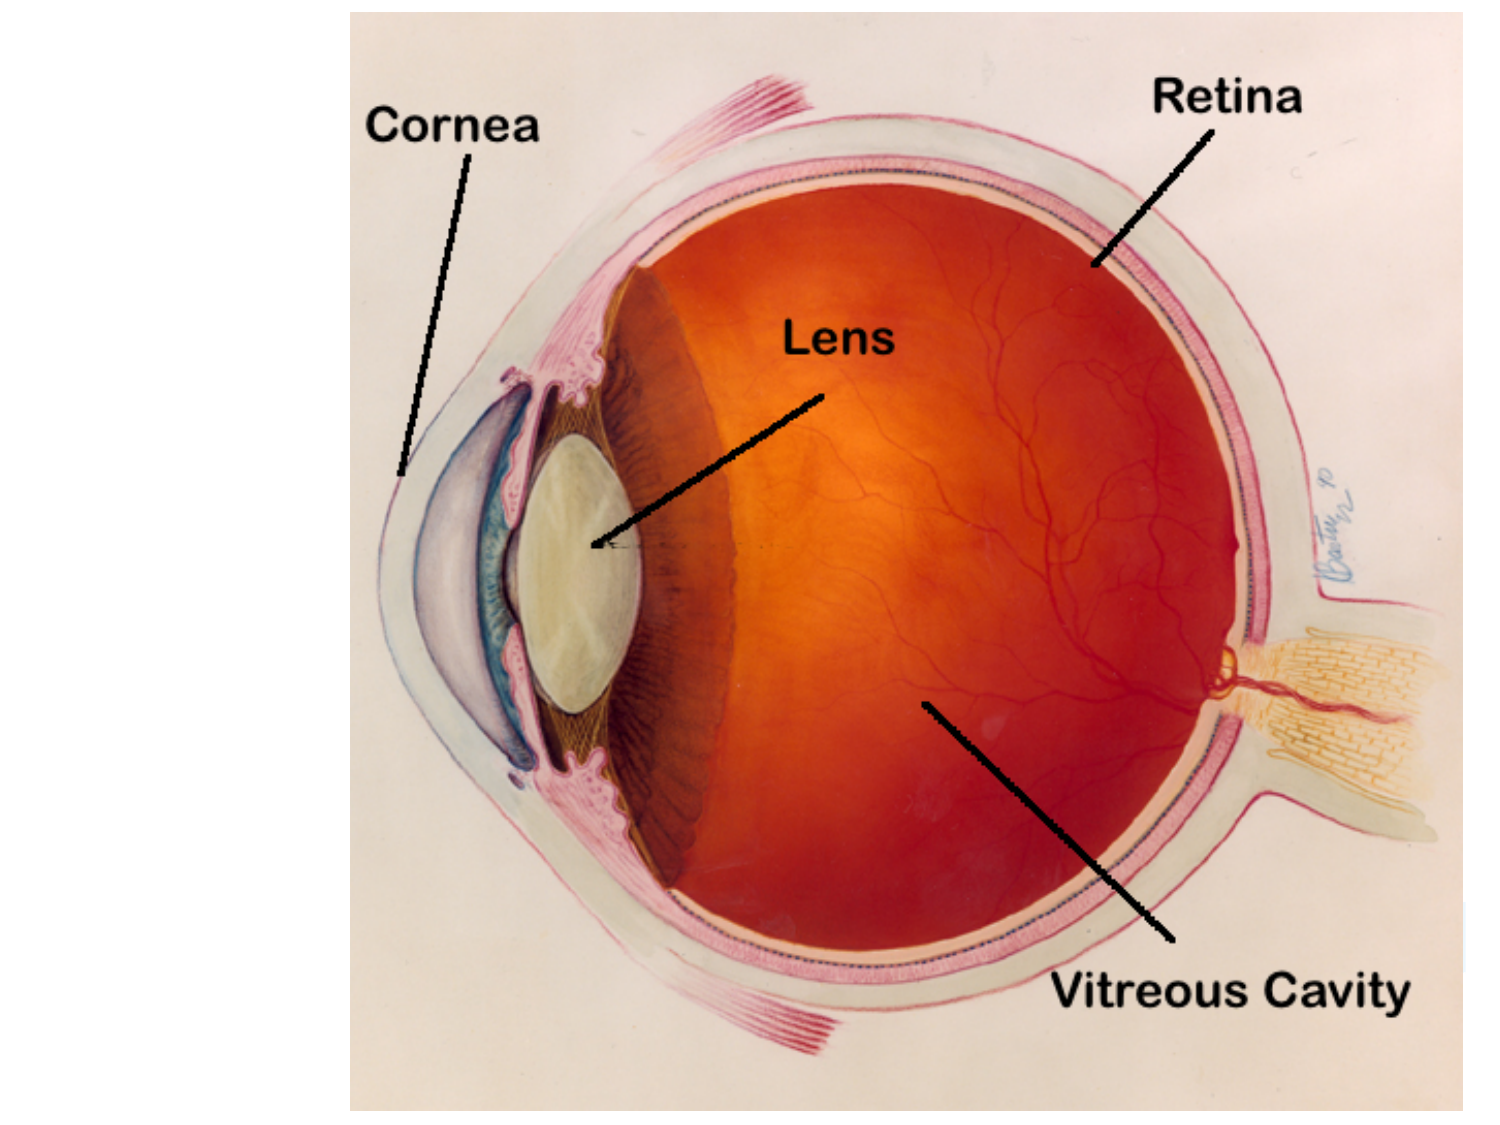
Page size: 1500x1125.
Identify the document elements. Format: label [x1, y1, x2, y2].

picture [349, 12, 1463, 1111]
